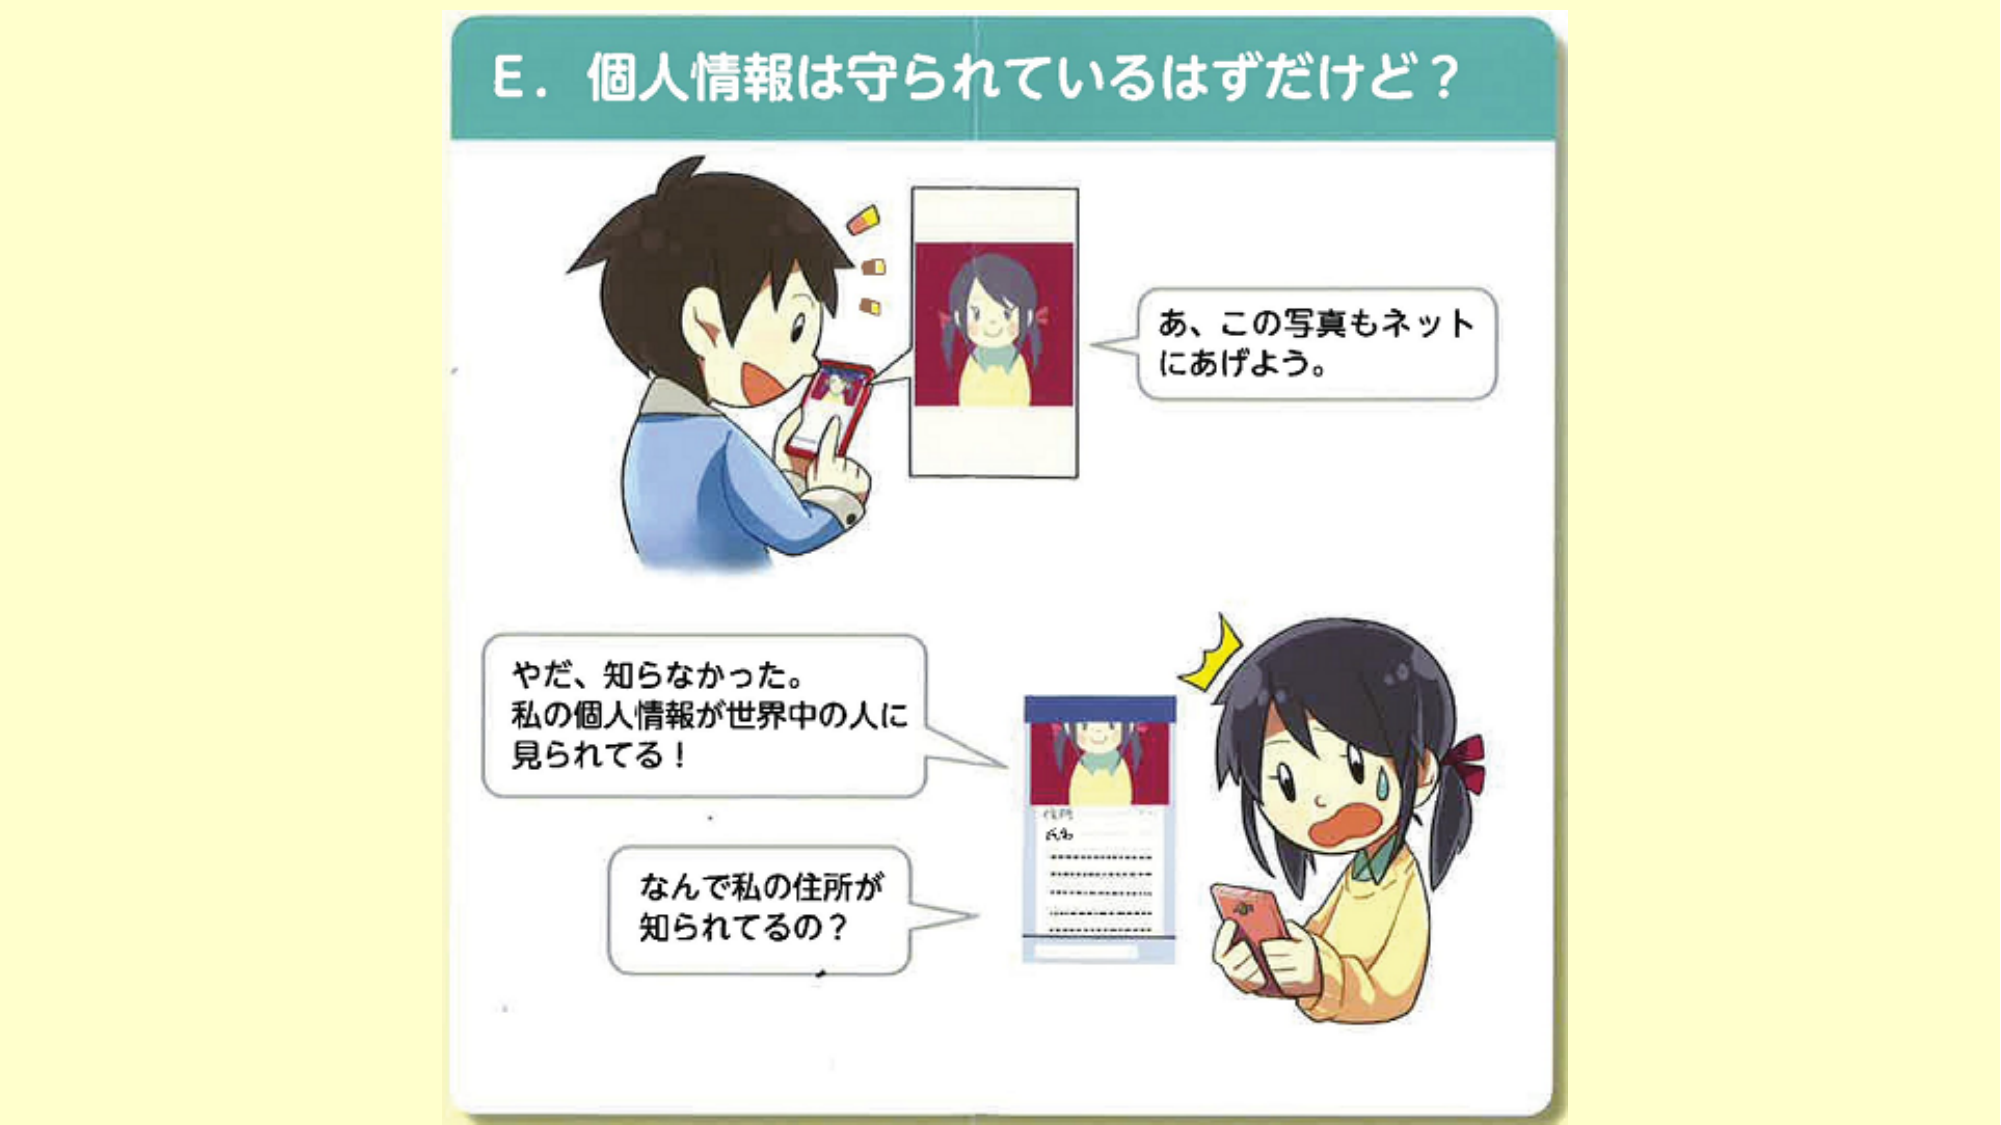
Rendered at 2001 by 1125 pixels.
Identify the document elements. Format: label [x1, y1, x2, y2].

picture [442, 10, 1568, 1125]
